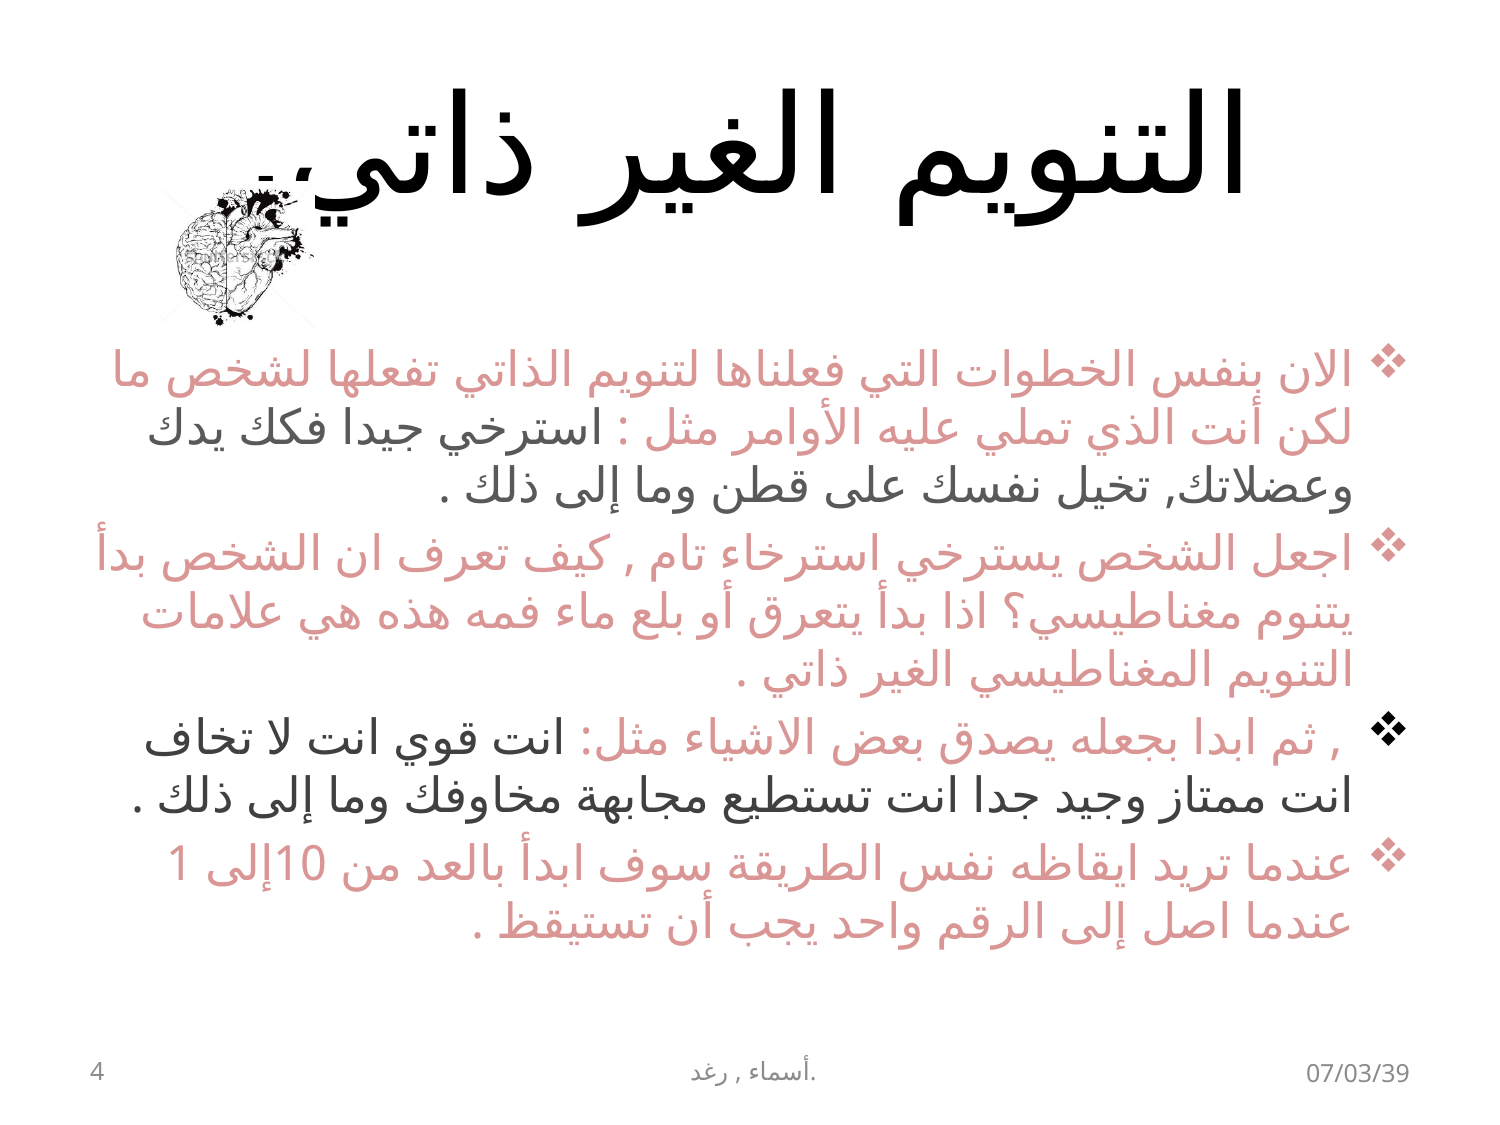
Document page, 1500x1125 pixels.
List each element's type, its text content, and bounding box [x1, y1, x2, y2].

title التنويم الغير ذاتي. [75, 45, 1425, 233]
list الان بنفس الخطوات التي فعلناها لتنويم الذاتي تفعلها لشخص ما لكن أنت الذي تملي عليه الأوامر مثل : استرخي جيدا فكك يدك وعضلاتك, تخيل نفسك على قطن وما إلى ذلك . اجعل الشخص يسترخي استرخاء تام , كيف تعرف ان الشخص بدأ يتنوم مغناطيسي؟ اذا بدأ يتعرق أو بلع ماء فمه هذه هي علامات التنويم المغناطيسي الغير ذاتي . , ثم ابدا بجعله يصدق بعض الاشياء مثل: انت قوي انت لا تخاف انت ممتاز وجيد جدا انت تستطيع مجابهة مخاوفك وما إلى ذلك . عندما تريد ايقاظه نفس الطريقة سوف ابدأ بالعد من 10إلى 1 عندما اصل إلى الرقم واحد يجب أن تستيقظ . [75, 262, 1425, 1005]
picture [161, 180, 316, 331]
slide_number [1074, 1042, 1425, 1103]
footer أسماء ,رغد. [512, 1042, 988, 1103]
slide_number 4 [75, 1042, 425, 1103]
